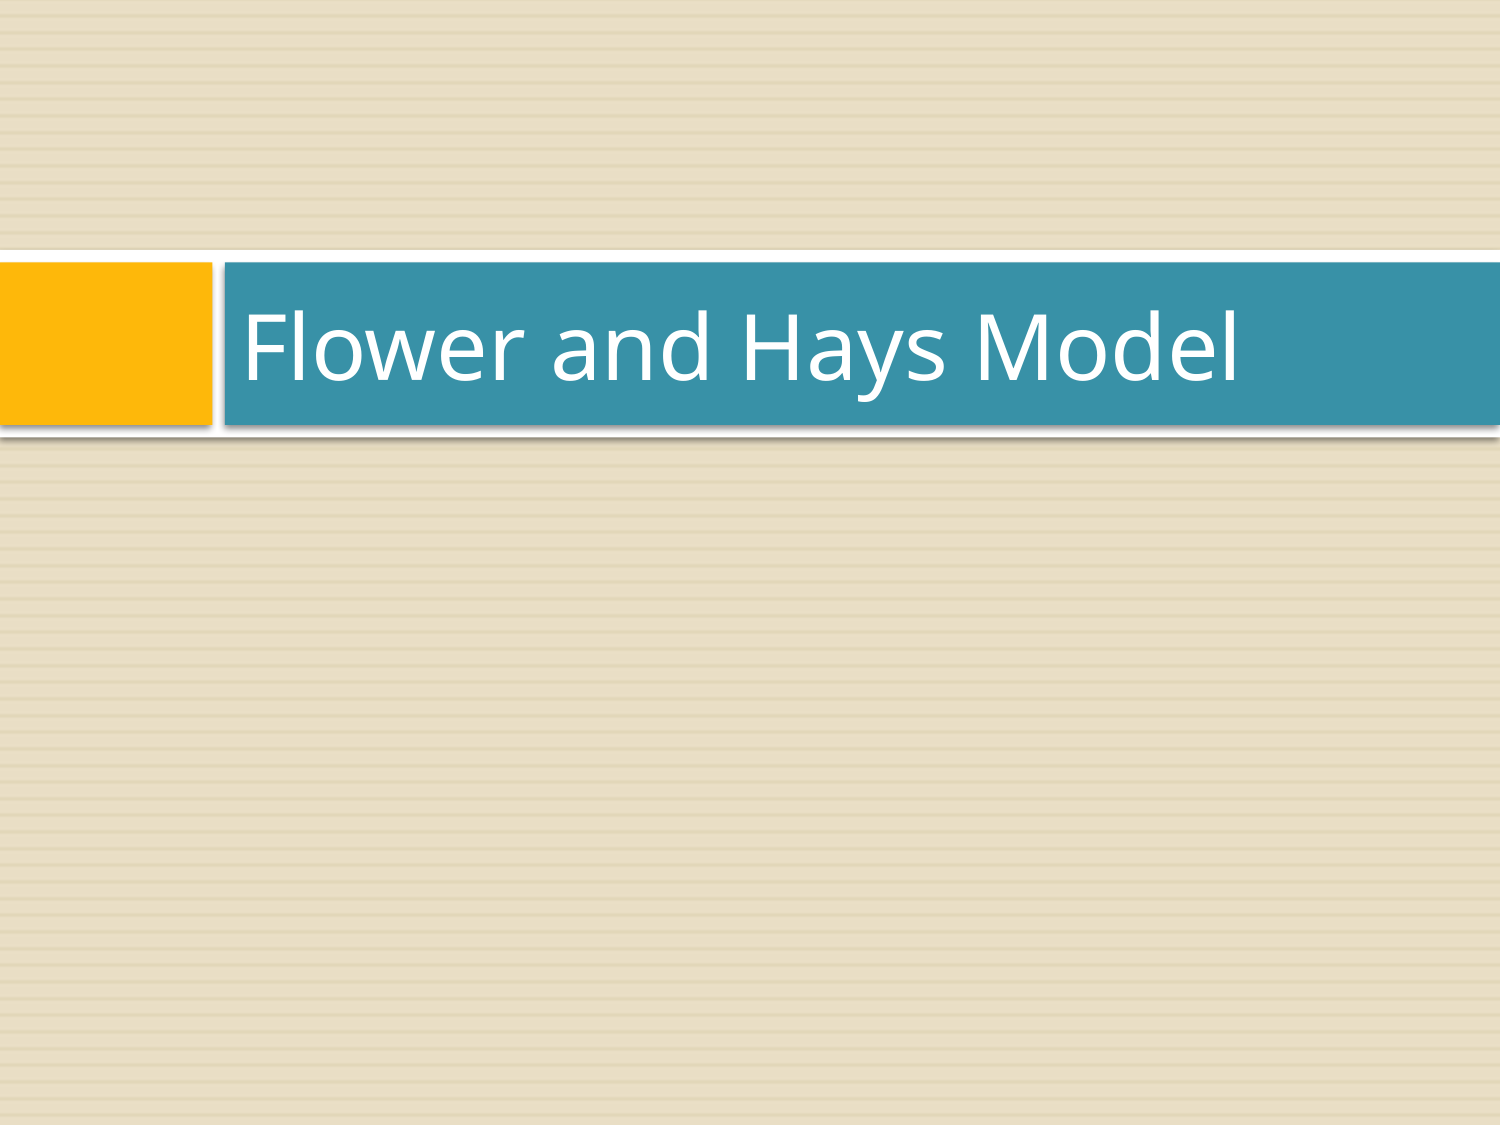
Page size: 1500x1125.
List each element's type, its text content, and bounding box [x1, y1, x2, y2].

title Flower and Hays Model [224, 262, 1476, 426]
